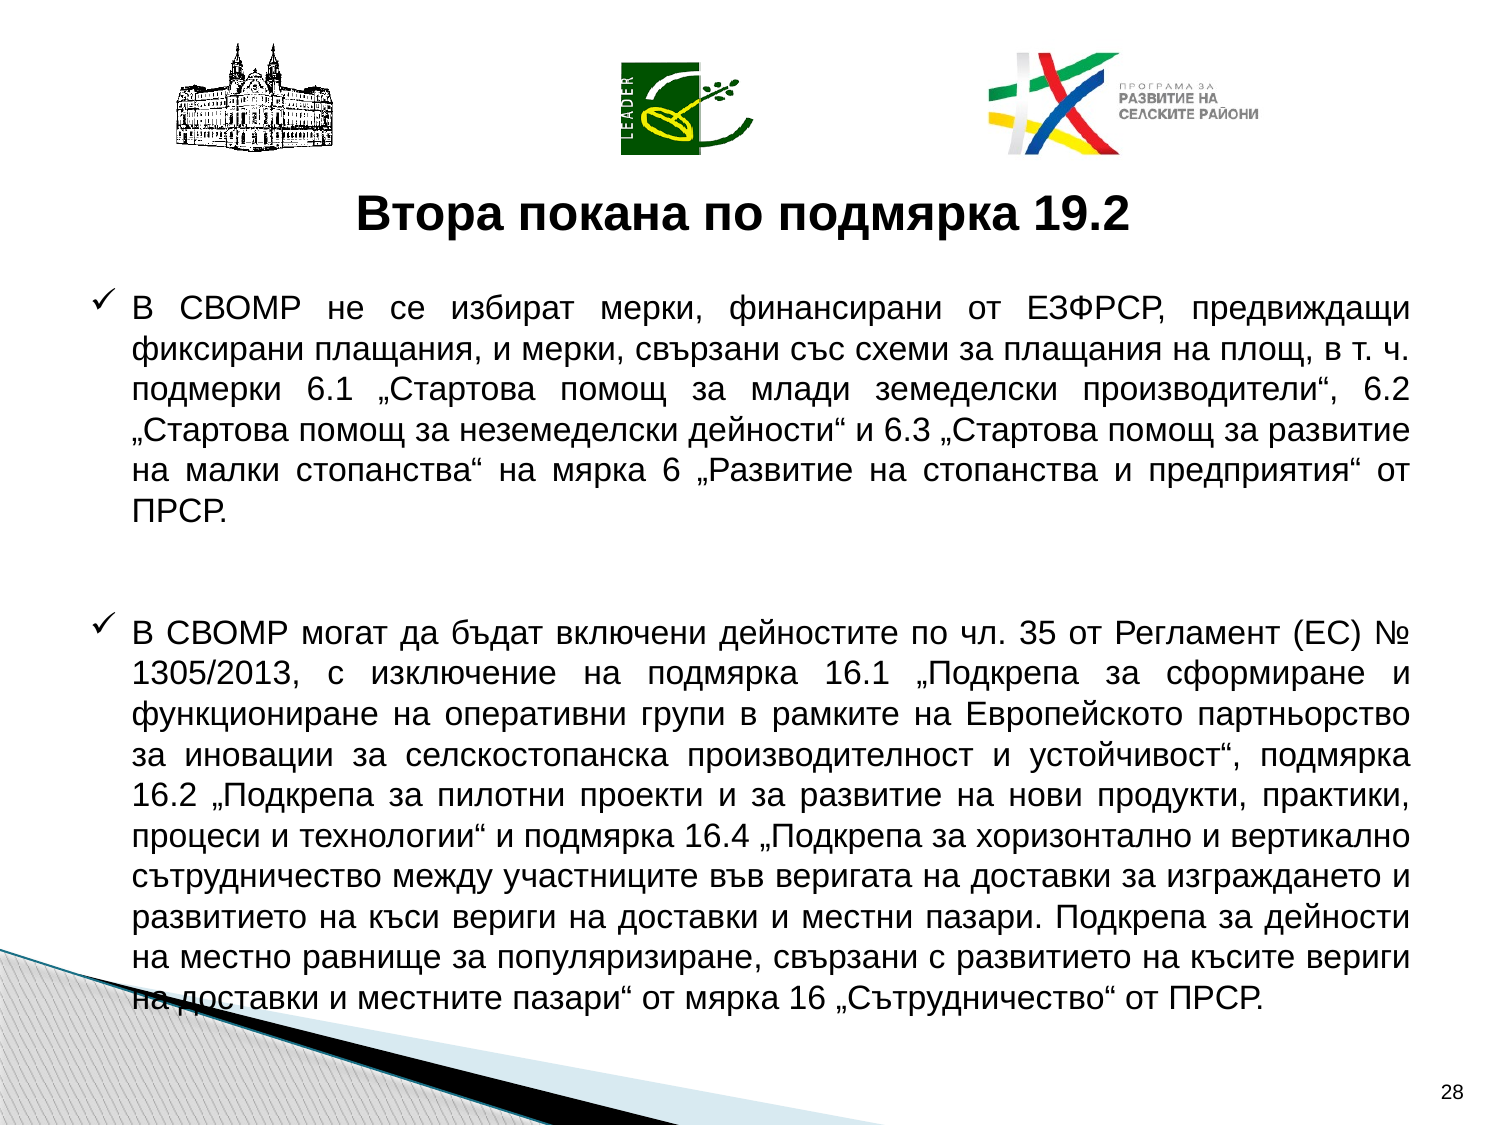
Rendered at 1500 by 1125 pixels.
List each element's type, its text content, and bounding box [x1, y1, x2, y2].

picture [172, 38, 339, 156]
picture [621, 61, 757, 156]
slide_number 28 [1418, 1051, 1479, 1112]
text_box Втора покана по подмярка 19.2 [41, 172, 1459, 248]
list В СВОМР не се избират мерки, финансирани от ЕЗФРСР, предвиждащи фиксирани плащания, и мерки, свързани със схеми за плащания на площ, в т. ч. подмерки 6.1 „Стартова помощ за млади земеделски производители“, 6.2 „Стартова помощ за неземеделски дейности“ и 6.3 „Стартова помощ за развитие на малки стопанства“ на мярка 6 „Развитие на стопанства и предприятия“ от ПРСР. В СВОМР могат да бъдат включени дейностите по чл. 35 от Регламент (ЕС) № 1305/2013, с изключение на подмярка 16.1 „Подкрепа за сформиране и функциониране на оперативни групи в рамките на Европейското партньорство за иновации за селскостопанска производителност и устойчивост“, подмярка 16.2 „Подкрепа за пилотни проекти и за развитие на нови продукти, практики, процеси и технологии“ и подмярка 16.4 „Подкрепа за хоризонтално и вертикално сътрудничество между участниците във веригата на доставки за изграждането и развитието на къси вериги на доставки и местни пазари. Подкрепа за дейности на местно равнище за популяризиране, свързани с развитието на късите вериги на доставки и местните пазари“ от мярка 16 „Сътрудничество“ от ПРСР. [75, 278, 1425, 1071]
picture [974, 38, 1270, 165]
